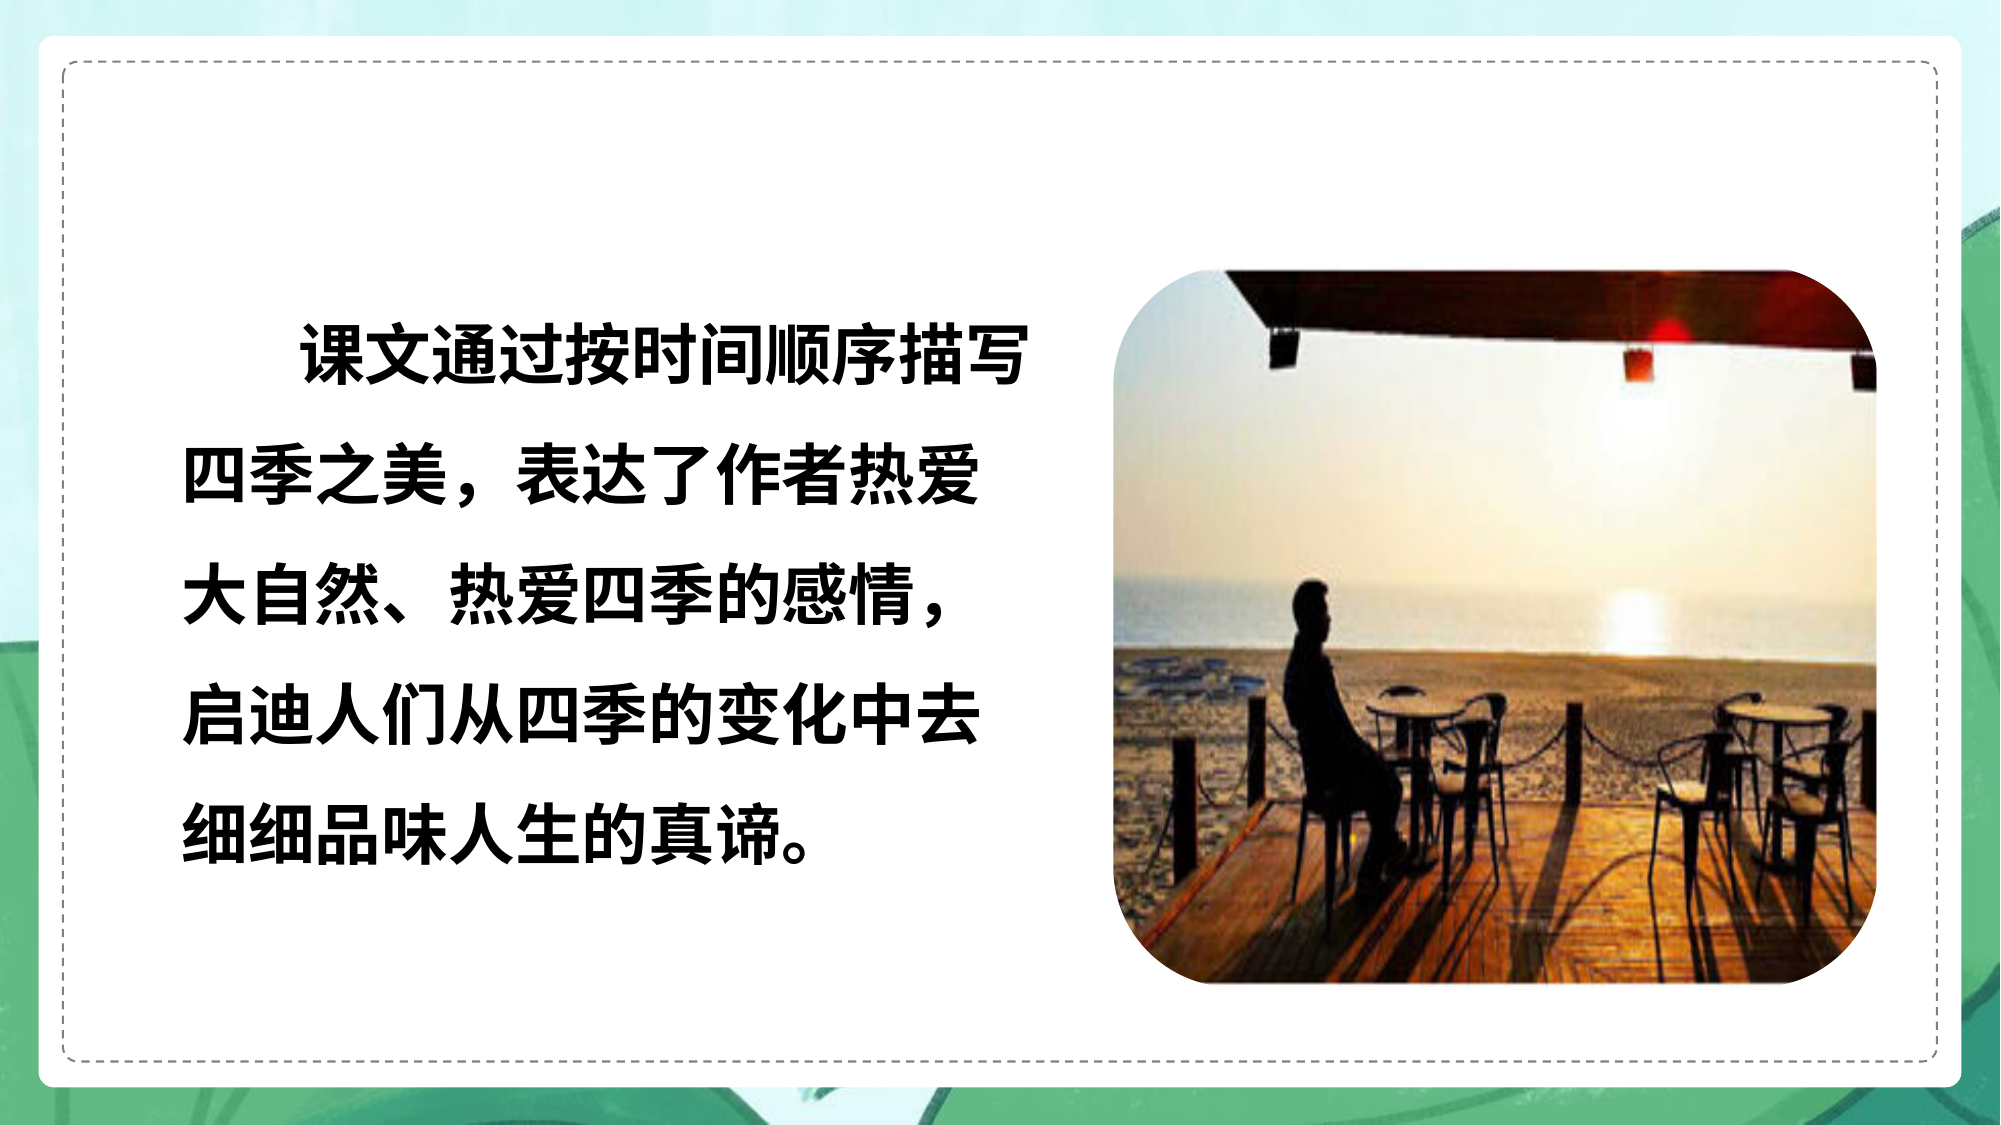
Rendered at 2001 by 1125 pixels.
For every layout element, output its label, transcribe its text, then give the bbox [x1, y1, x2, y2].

picture [0, 0, 2000, 1125]
text_box 课文通过按时间顺序描写四季之美，表达了作者热爱大自然、热爱四季的感情，启迪人们从四季的变化中去细细品味人生的真谛。 [166, 265, 1052, 881]
